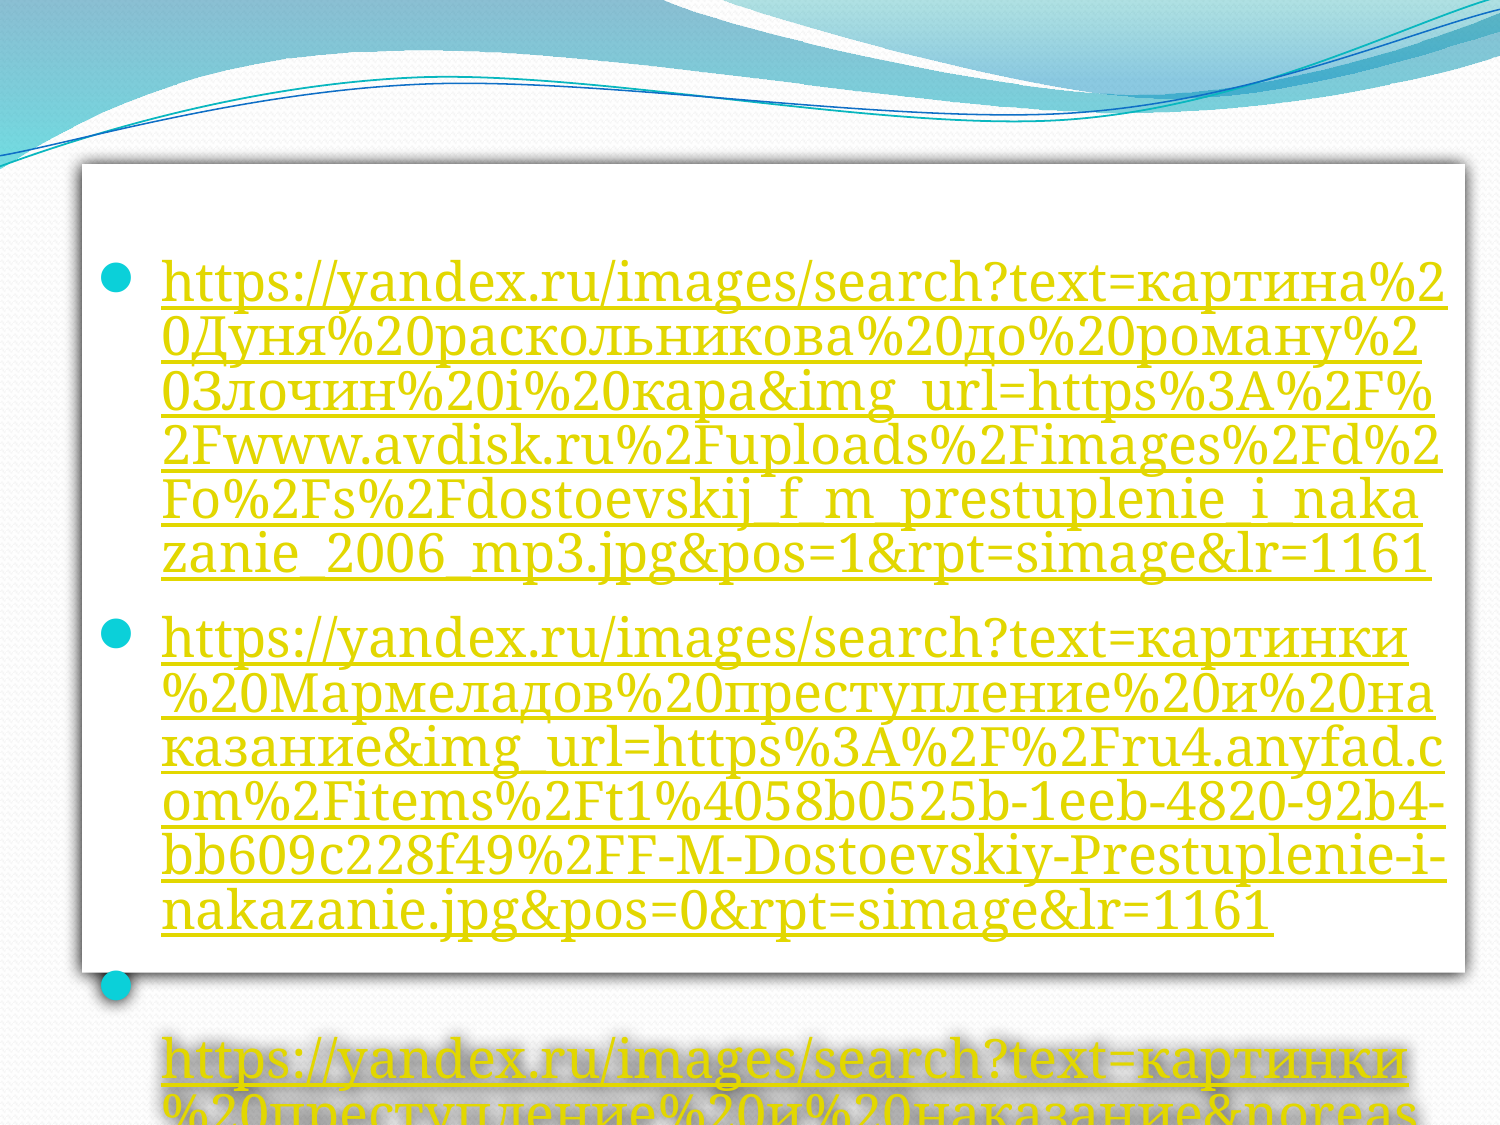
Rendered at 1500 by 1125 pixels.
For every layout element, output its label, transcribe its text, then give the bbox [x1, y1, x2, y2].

list https://yandex.ru/images/search?text=картина%20Дуня%20раскольникова%20до%20роману%20Злочин%20і%20кара&img_url=https%3A%2F%2Fwww.avdisk.ru%2Fuploads%2Fimages%2Fd%2Fo%2Fs%2Fdostoevskij_f_m_prestuplenie_i_nakazanie_2006_mp3.jpg&pos=1&rpt=simage&lr=1161 https://yandex.ru/images/search?text=картинки%20Мармеладов%20преступление%20и%20наказание&img_url=https%3A%2F%2Fru4.anyfad.com%2Fitems%2Ft1%4058b0525b-1eeb-4820-92b4-bb609c228f49%2FF-M-Dostoevskiy-Prestuplenie-i-nakazanie.jpg&pos=0&rpt=simage&lr=1161 https://yandex.ru/images/search?text=картинки%20преступление%20и%20наказание&noreask=1&img_url=https%3A%2F%2Fregnum.ru%2Fuploads%2Fpictures%2Fnews%2F2017%2F02%2F07%2Fregnum_picture_1486472658125952_normal.jpg&pos=5&rpt=simage&lr=1161 https://yandex.ru/images/search?text=картинки%20порфирий%20петрович%20преступление%20и%20наказание&img_url=http%3A%2F%2F900igr.net%2Fup%2Fdatas%2F184719%2F034.jpg&pos=3&rpt=simage&lr=1161 https://yandex.ru/images/search?text=картинки%20лужин%20преступление%20и%20наказание&img_url=https%3A%2F%2Fallyslide.com%2Fthumbs_2%2Fdb5cfc3c0a2a9dd12893d9894b496fc4%2Fimg9.jpg&pos=16&rpt=simage&lr=1161 [82, 164, 1465, 973]
